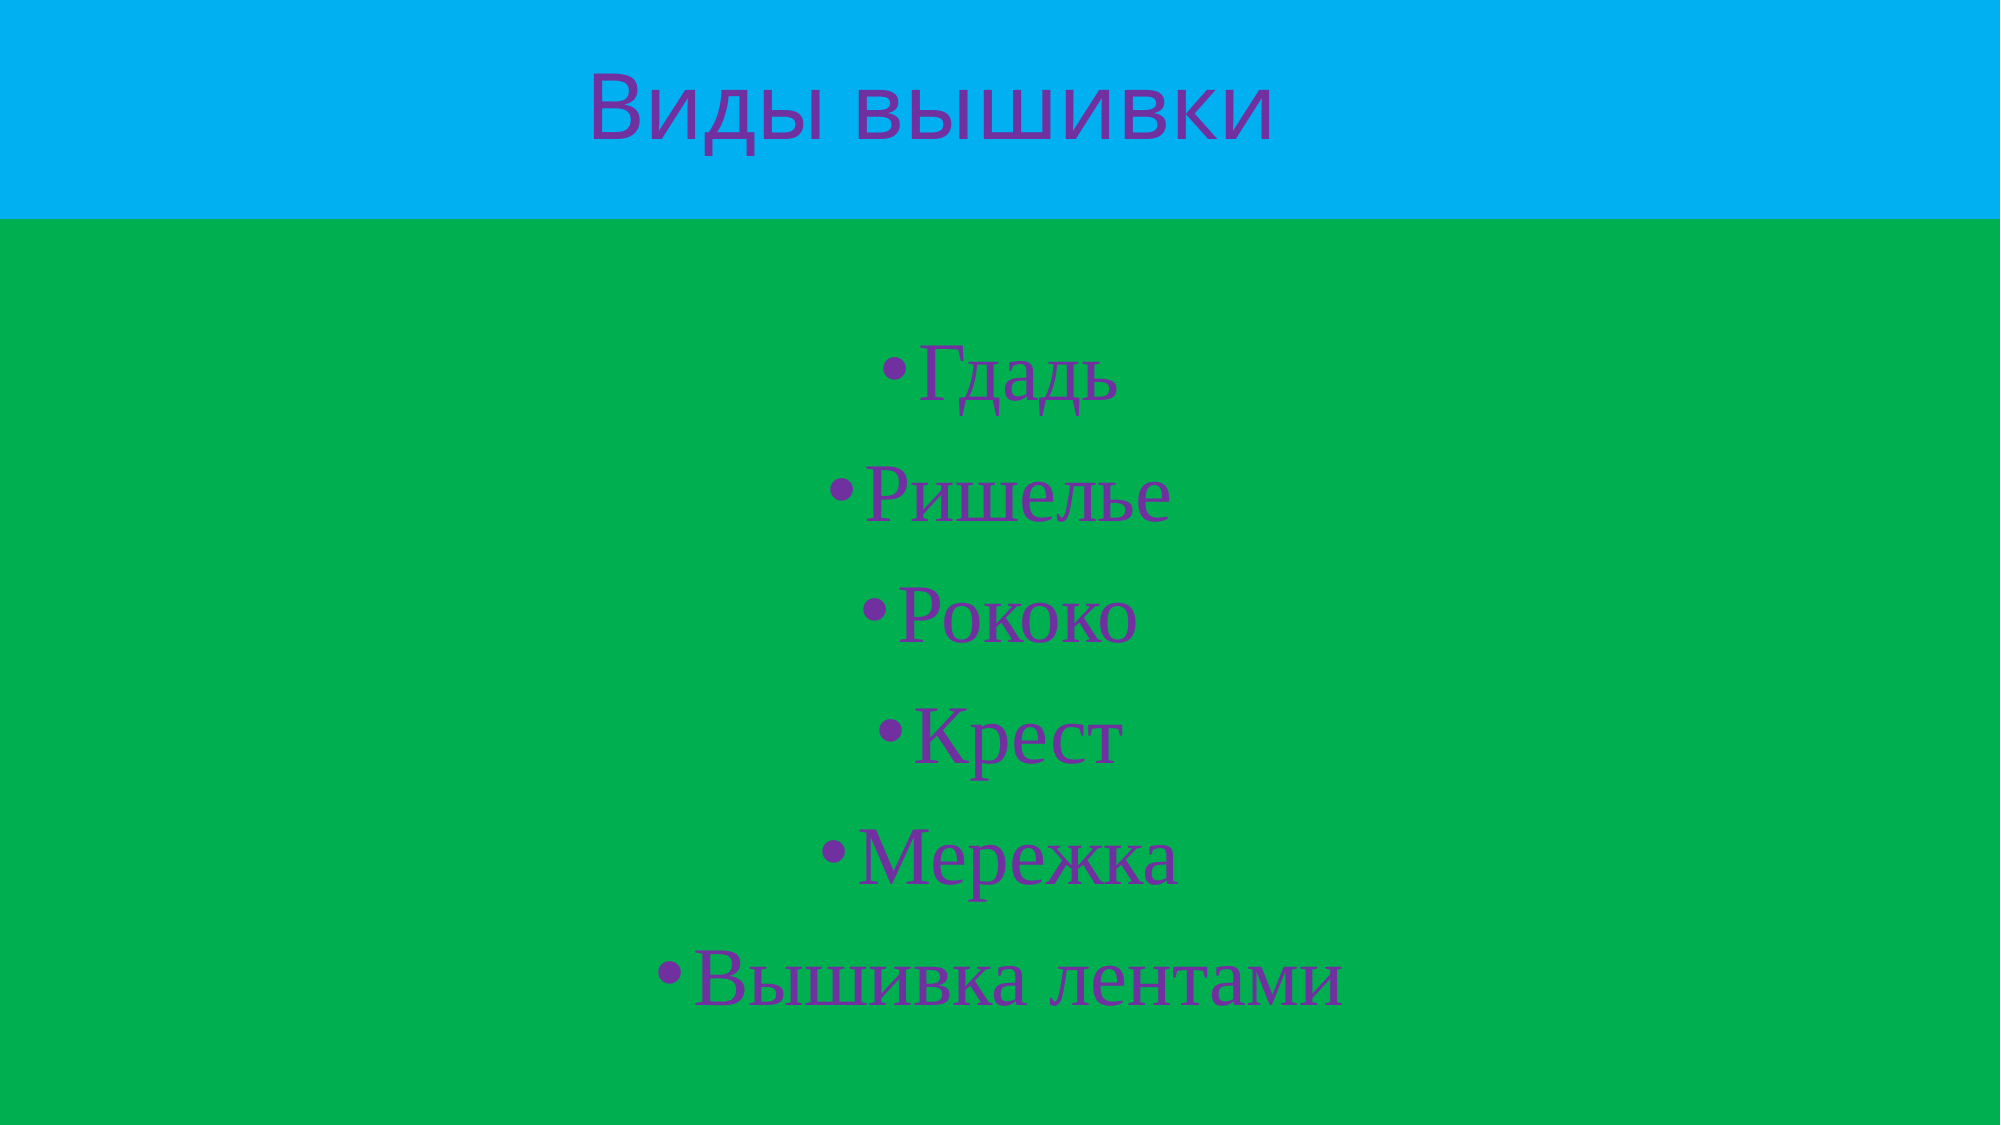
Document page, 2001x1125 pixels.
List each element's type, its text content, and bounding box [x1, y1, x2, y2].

title Виды вышивки [0, 0, 2000, 219]
list Гдадь Ришелье Рококо Крест Мережка Вышивка лентами [0, 219, 2000, 1125]
